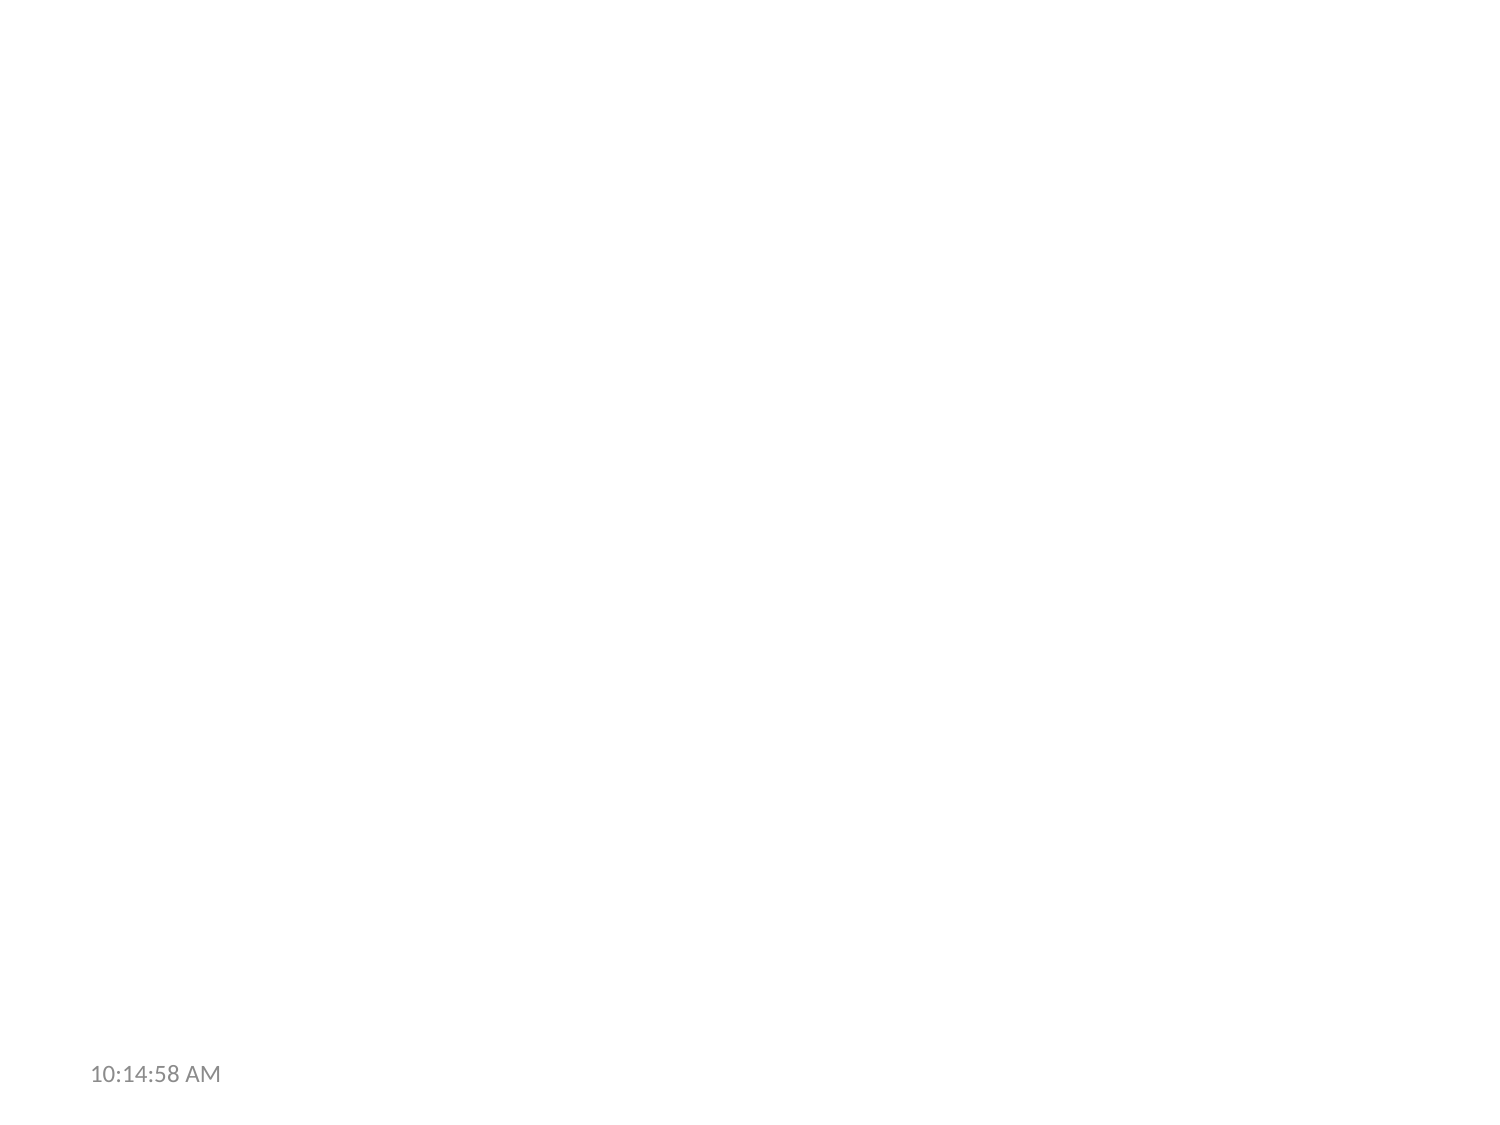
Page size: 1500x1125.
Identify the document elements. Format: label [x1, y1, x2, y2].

slide_number [75, 1042, 425, 1103]
